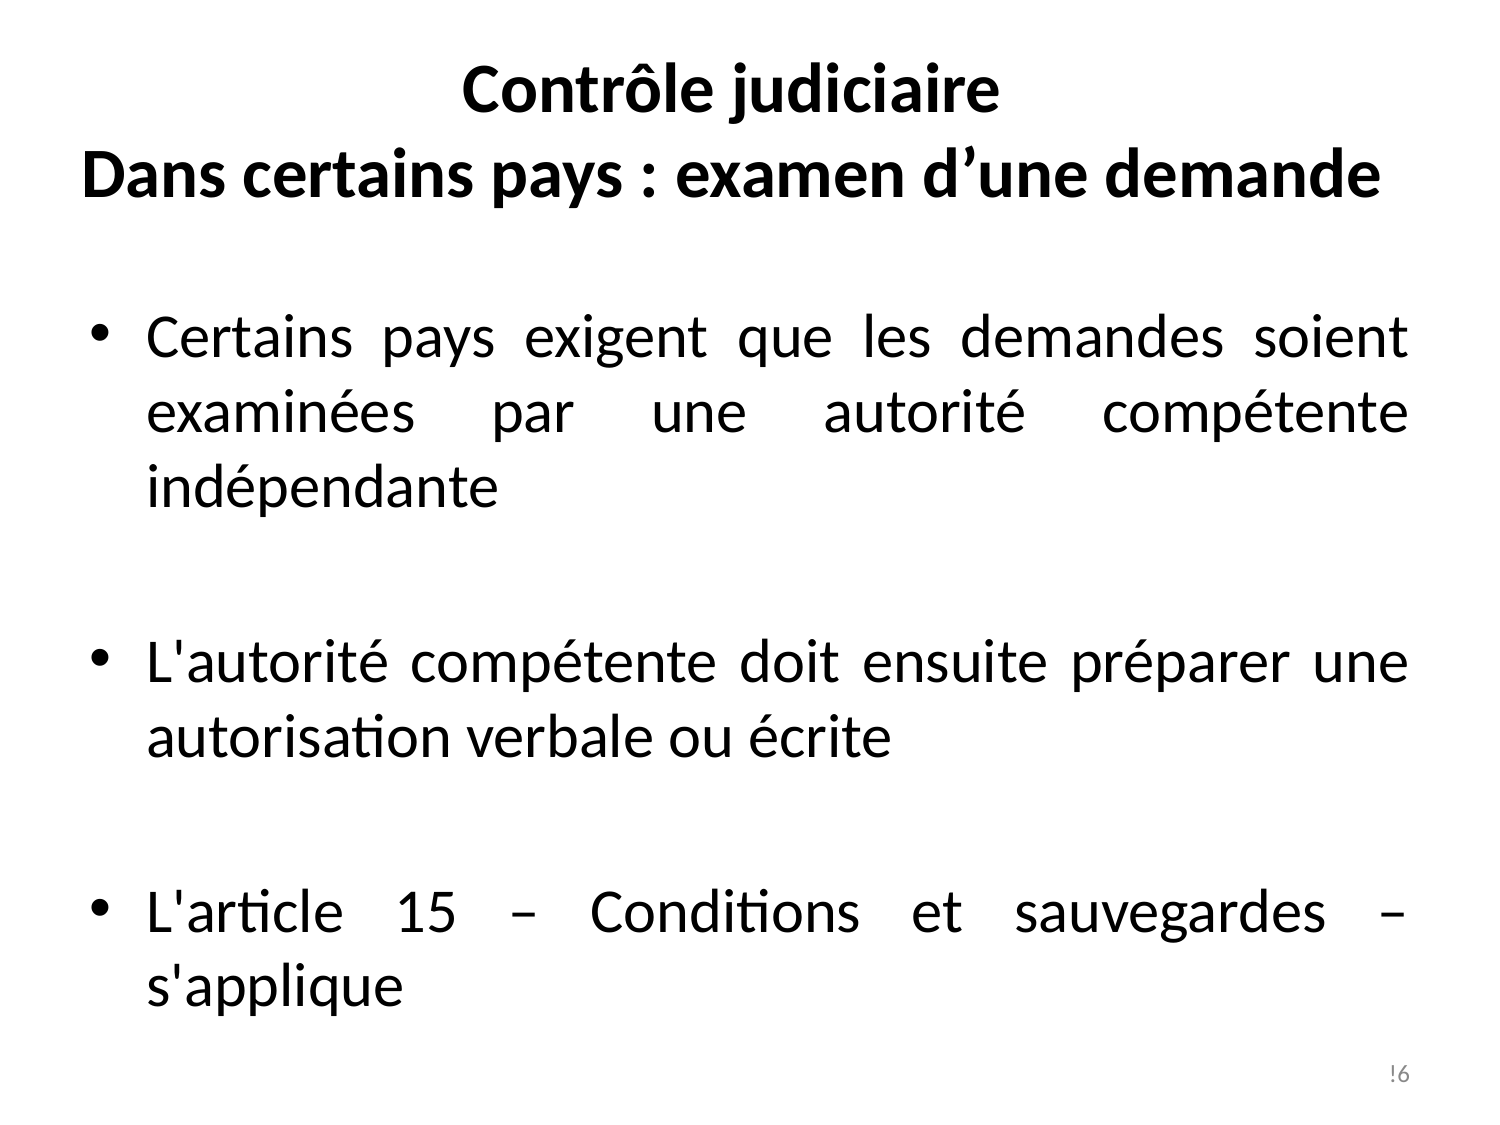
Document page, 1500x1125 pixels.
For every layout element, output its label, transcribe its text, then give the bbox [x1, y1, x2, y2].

text_box Certains pays exigent que les demandes soient examinées par une autorité compétente indépendante L'autorité compétente doit ensuite préparer une autorisation verbale ou écrite L'article 15 – Conditions et sauvegardes – s'applique [74, 287, 1425, 956]
slide_number !6 [1074, 1042, 1425, 1103]
title Contrôle judiciaire Dans certains pays : examen d’une demande [57, 33, 1408, 221]
